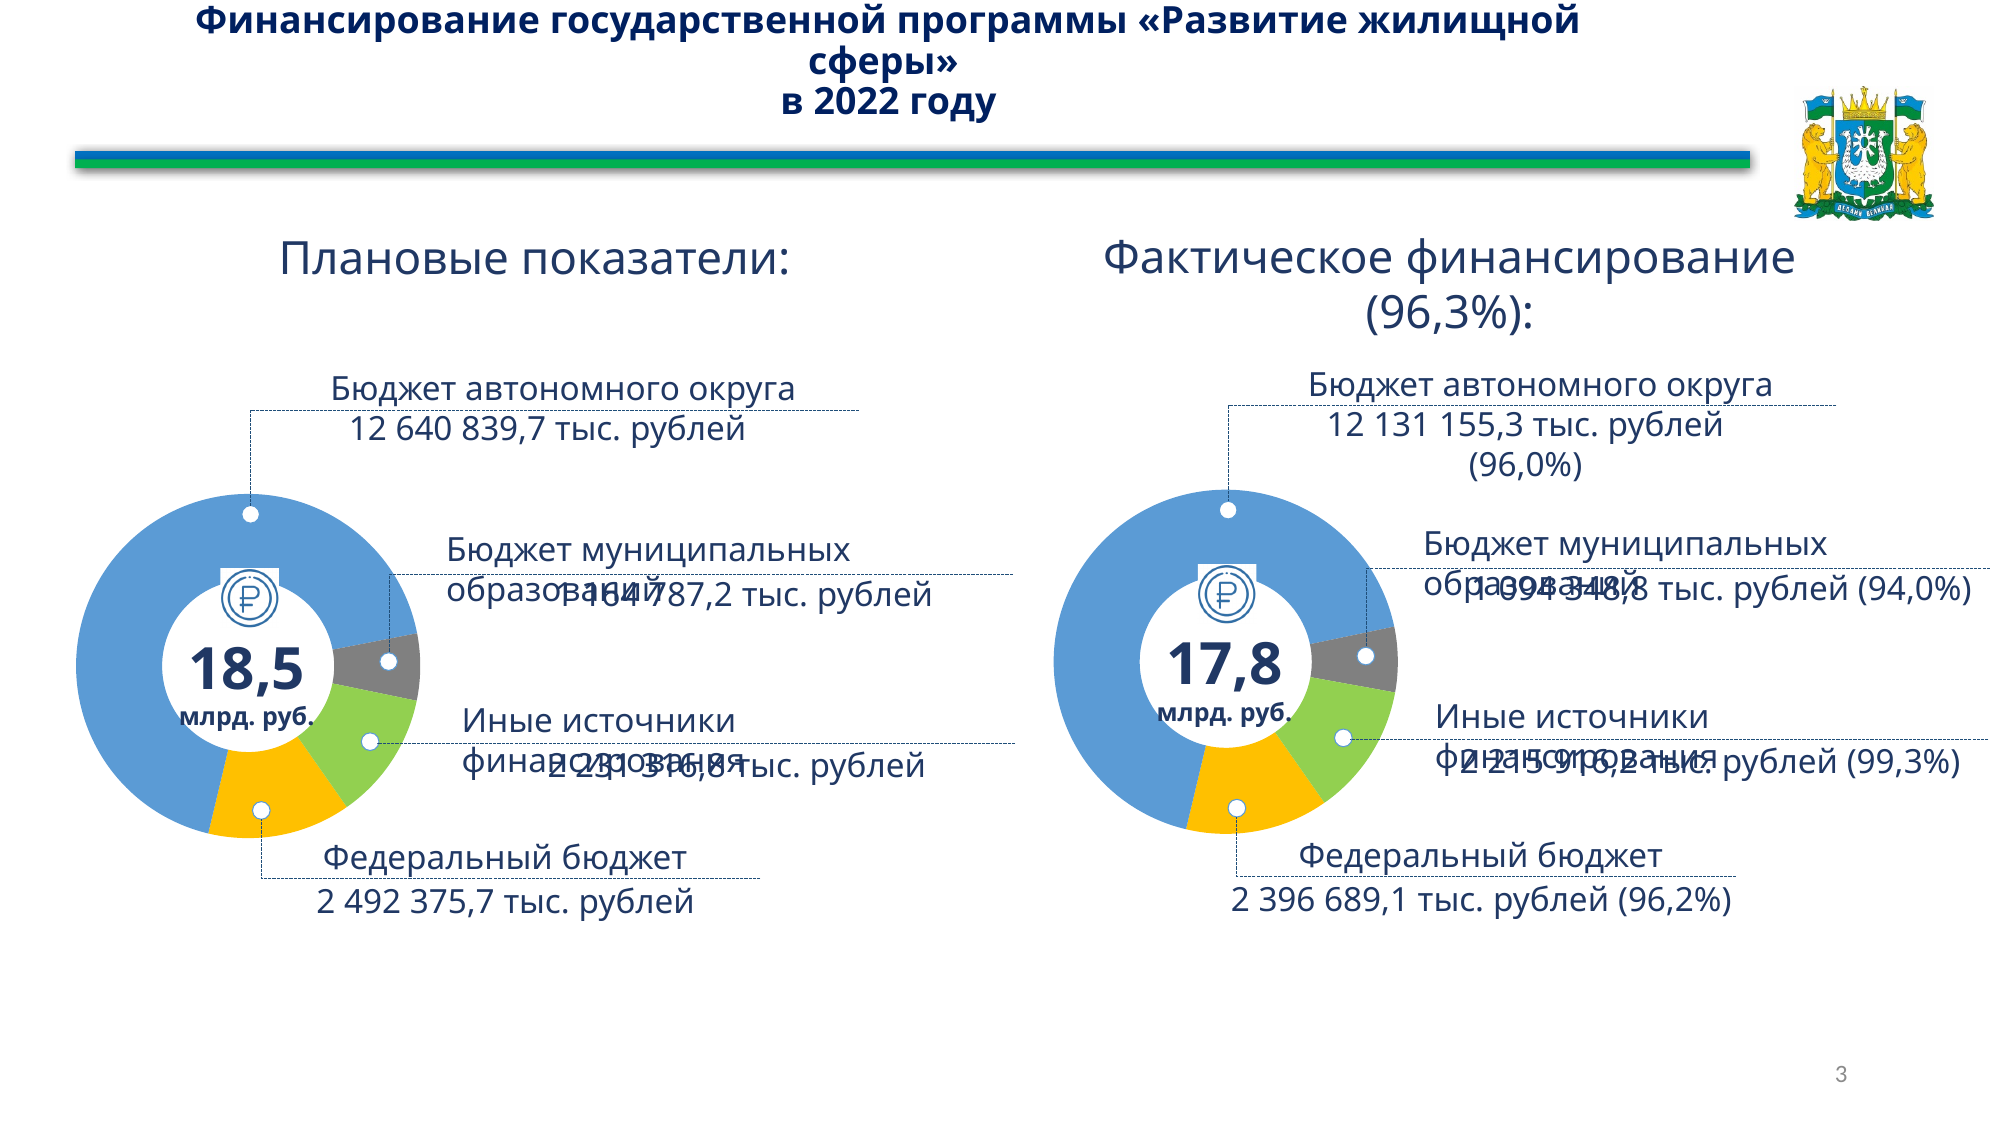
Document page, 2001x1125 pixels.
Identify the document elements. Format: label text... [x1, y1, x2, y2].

picture [1197, 564, 1257, 624]
chart [1023, 451, 1439, 852]
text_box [241, 359, 886, 524]
picture [220, 568, 279, 628]
slide_number 3 [1412, 1042, 1863, 1103]
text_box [74, 151, 1750, 169]
text_box Фактическое финансирование (96,3%): [1022, 220, 1878, 346]
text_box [1195, 799, 1768, 927]
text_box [219, 801, 793, 929]
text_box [1356, 514, 2000, 665]
text_box Плановые показатели: [107, 220, 963, 291]
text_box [379, 520, 1023, 671]
picture [1794, 86, 1934, 221]
text_box Финансирование государственной программы «Развитие жилищной сферы» в 2022 году [139, 15, 1638, 131]
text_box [361, 691, 1023, 793]
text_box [1334, 687, 2000, 789]
chart [46, 455, 462, 856]
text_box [1219, 355, 1864, 519]
